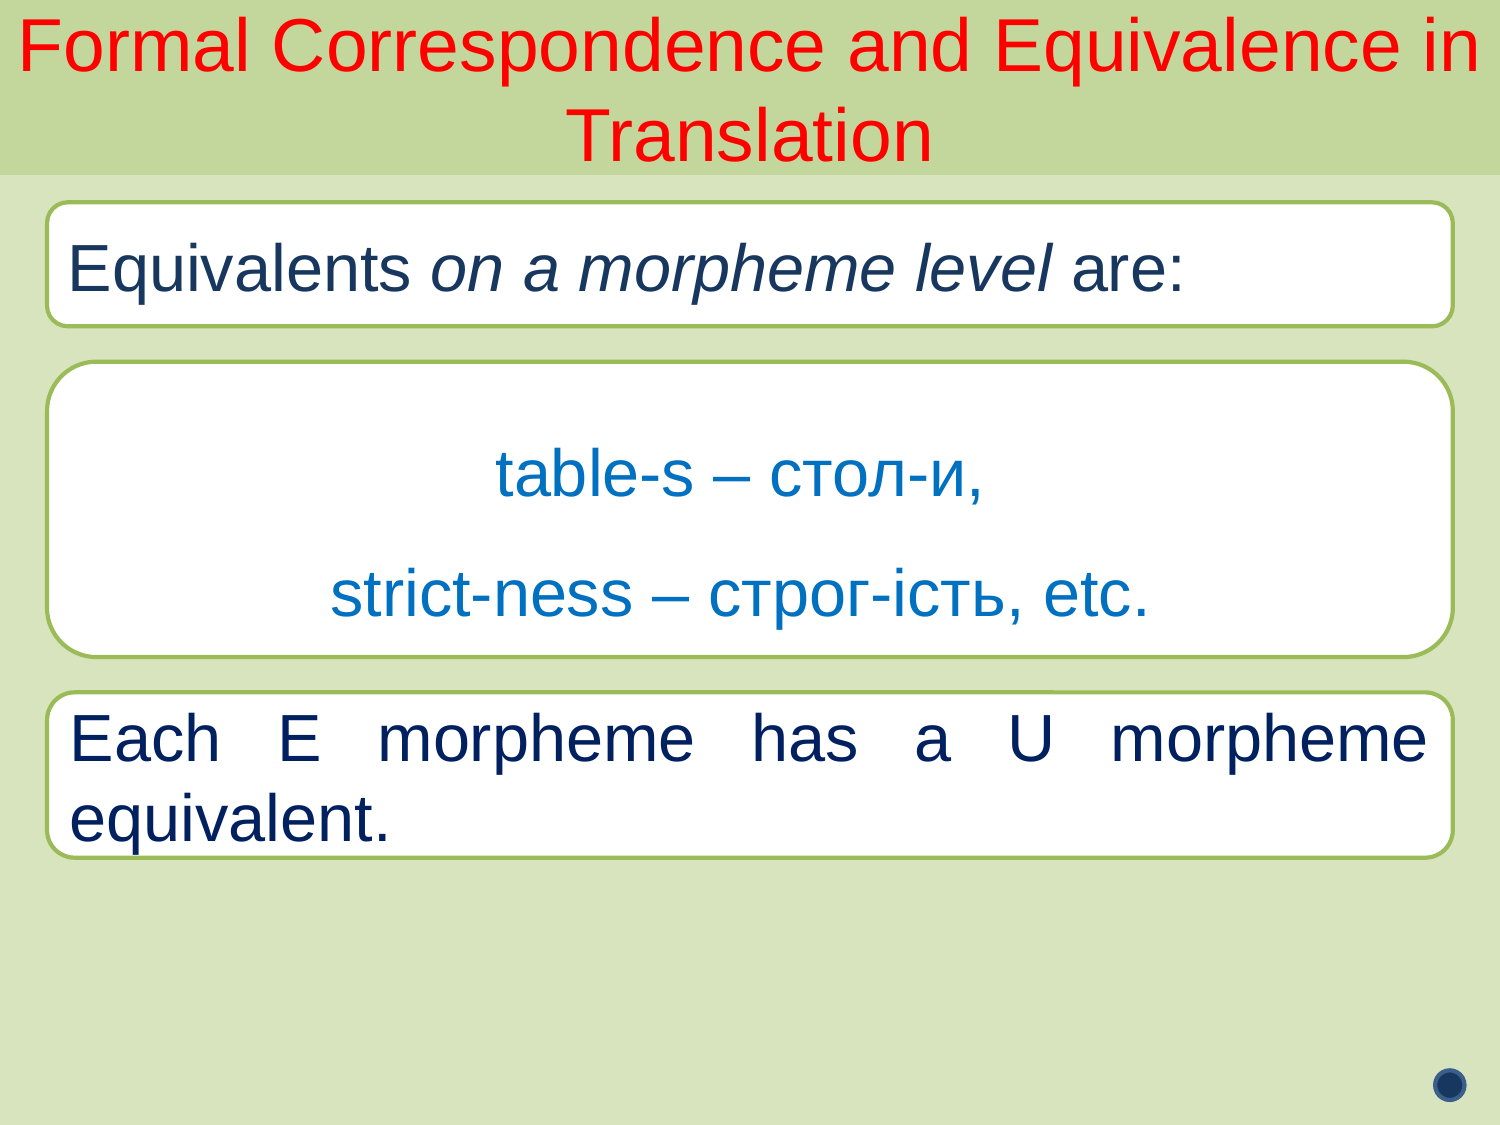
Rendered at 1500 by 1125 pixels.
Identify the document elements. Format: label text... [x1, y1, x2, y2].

text_box [1433, 1068, 1467, 1103]
text_box Formal Correspondence and Equivalence in Translation [0, 0, 1500, 175]
text_box Equivalents on a morpheme level are: [44, 200, 1455, 329]
text_box Each E morpheme has a U morpheme equivalent. [44, 690, 1455, 860]
text_box table-s – стол-и, strict-ness – строг-ість, etc. [44, 359, 1455, 660]
